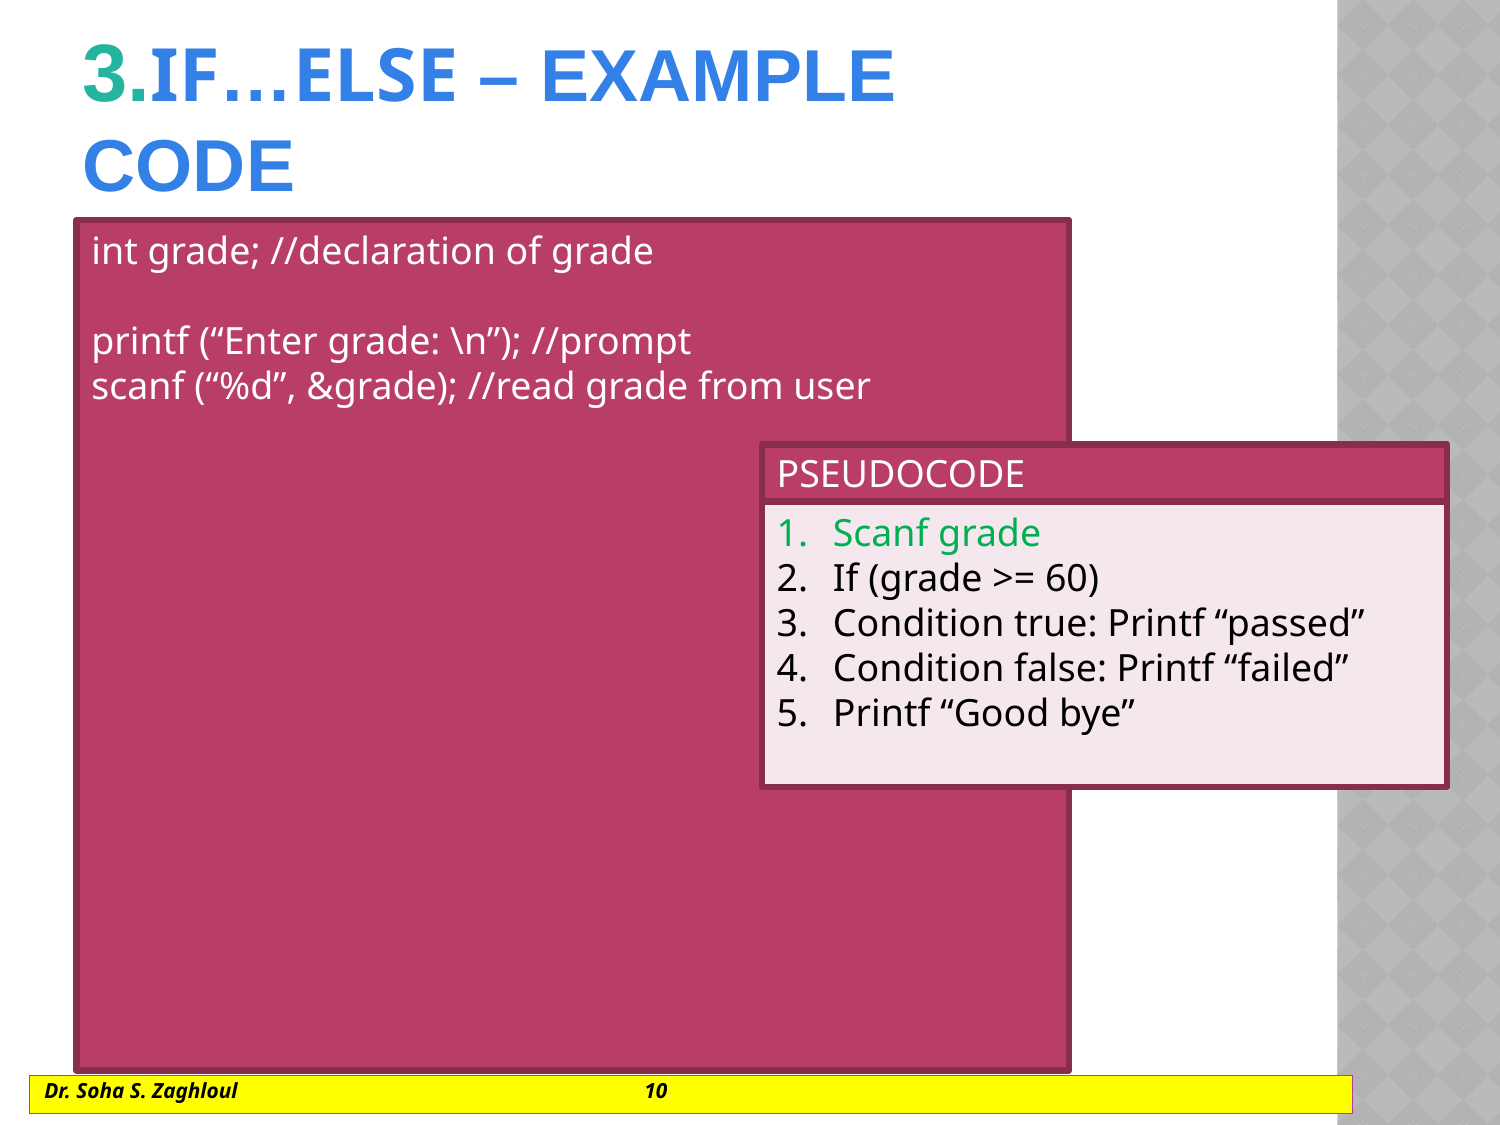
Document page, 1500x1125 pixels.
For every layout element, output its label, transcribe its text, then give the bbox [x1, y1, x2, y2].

text_box int grade; //declaration of grade printf (“Enter grade: \n”); //prompt scanf (“%d”, &grade); //read grade from user [73, 217, 1072, 1074]
text_box Dr. Soha S. Zaghloul 10 [29, 1075, 1353, 1114]
title 3.if…else – EXAMPLE code [75, 19, 1263, 207]
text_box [761, 443, 1448, 788]
